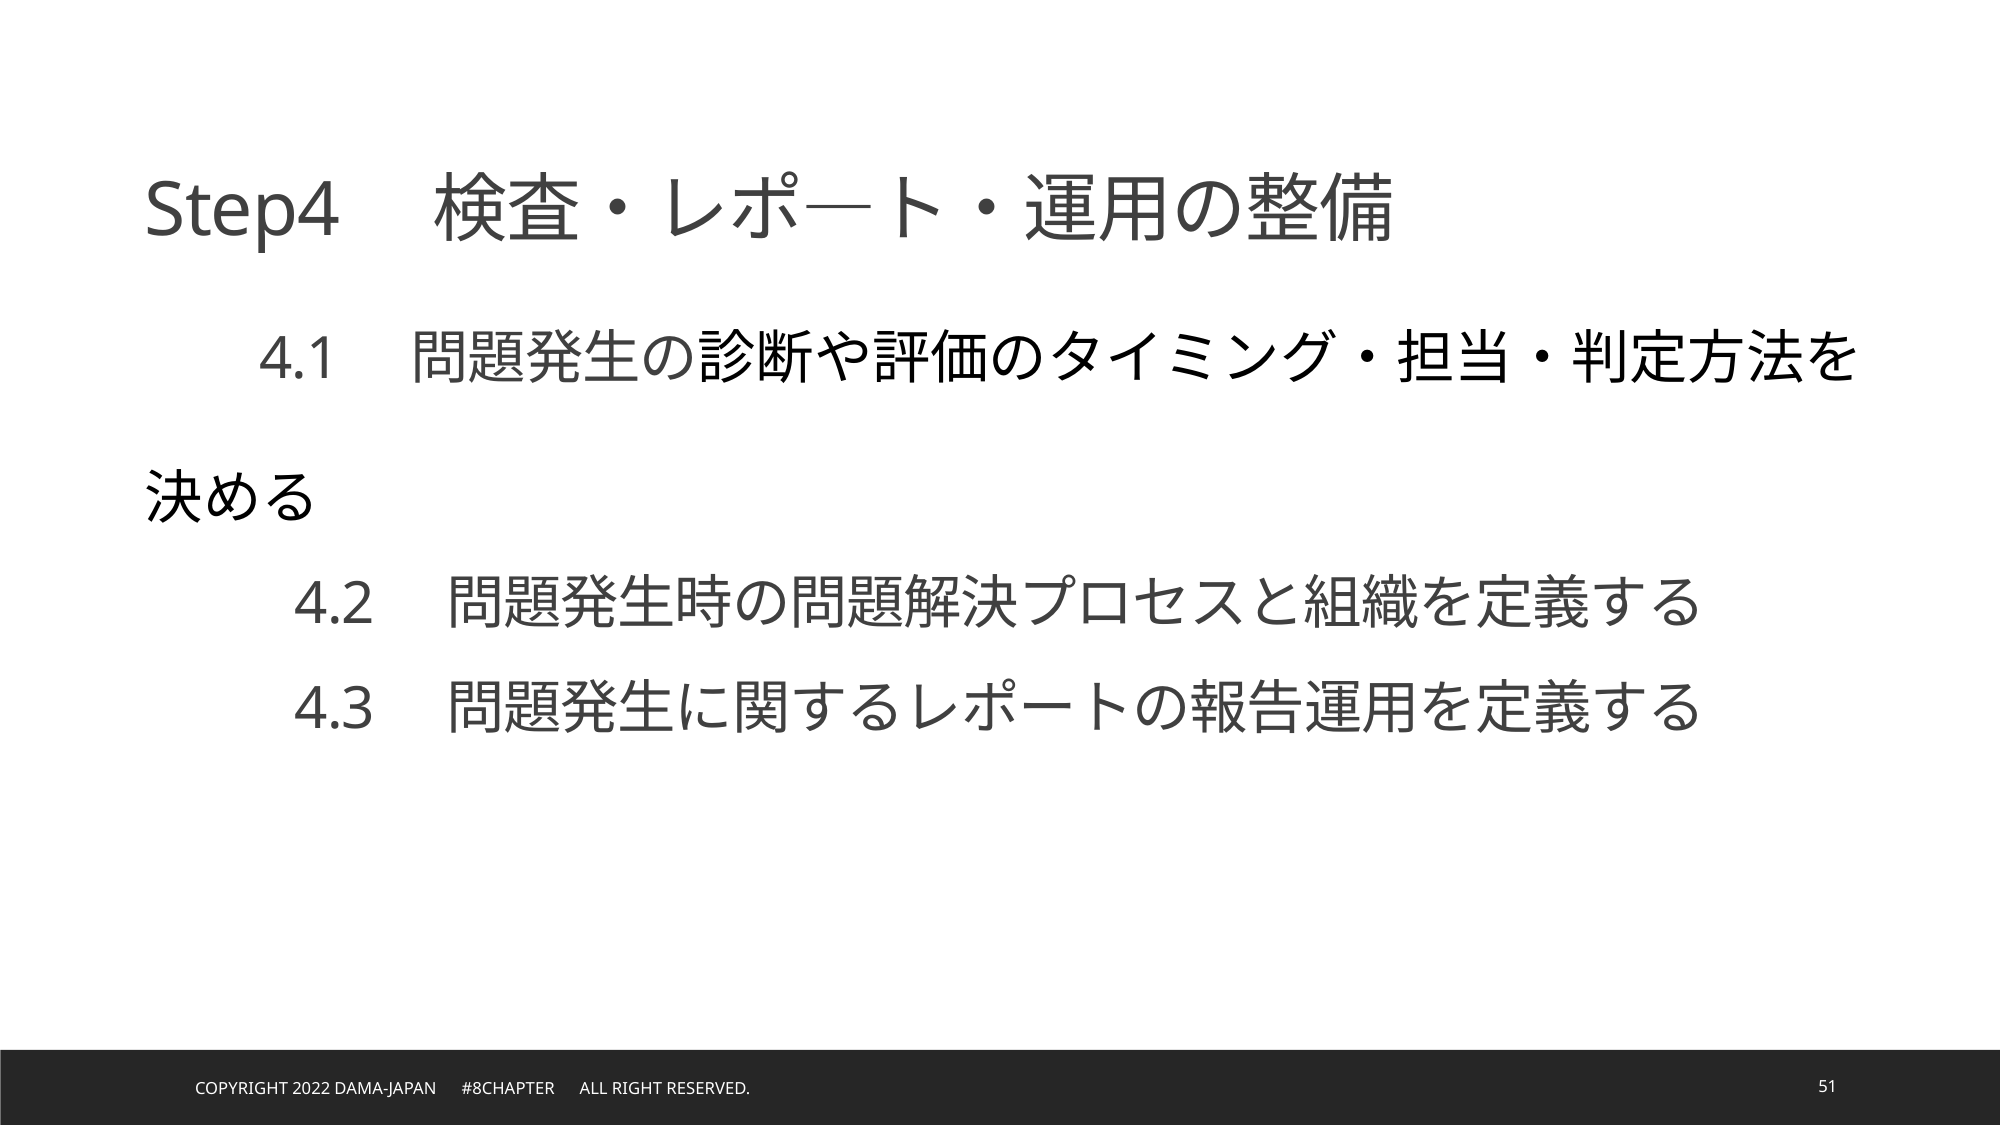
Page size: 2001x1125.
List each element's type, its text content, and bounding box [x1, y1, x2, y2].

footer Copyright 2022 DAMA-JAPAN #8chapter All right reserved. [180, 1057, 1299, 1118]
text_box Step4 検査・レポ―ト・運用の整備 4.1 問題発生の診断や評価のタイミング・担当・判定方法を決める 4.2 問題発生時の問題解決プロセスと組織を定義する 4.3 問題発生に関するレポートの報告運用を定義する [130, 152, 1925, 808]
slide_number 51 [1803, 1057, 1932, 1118]
